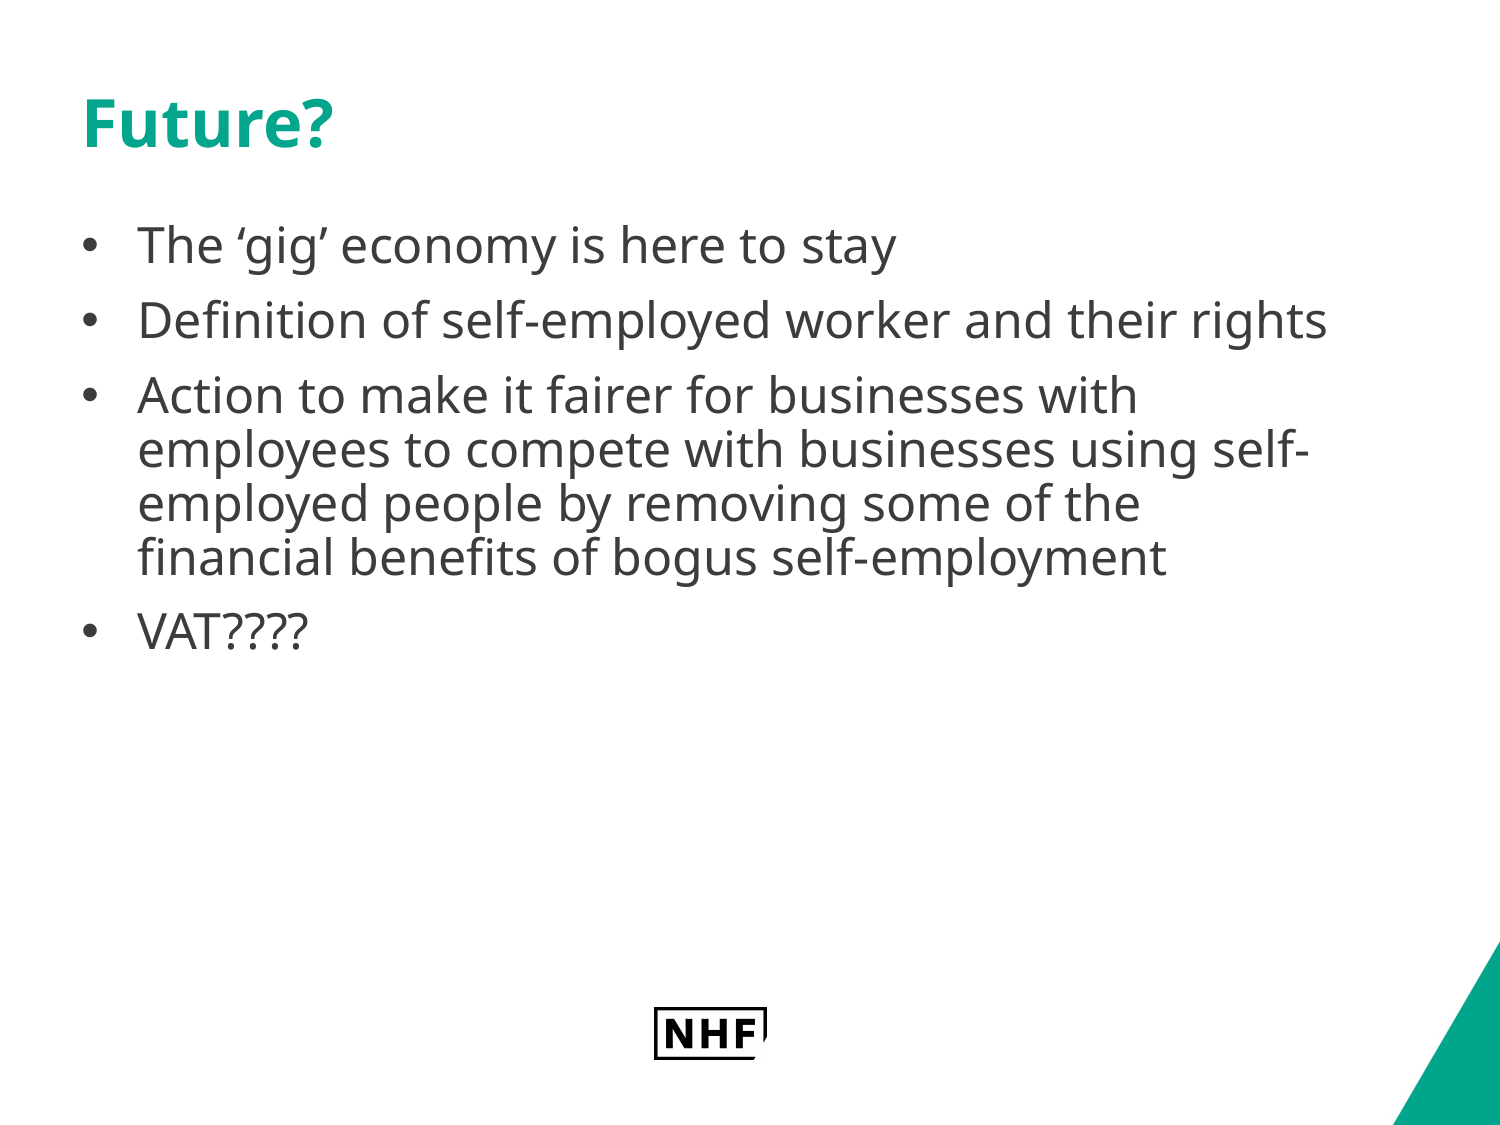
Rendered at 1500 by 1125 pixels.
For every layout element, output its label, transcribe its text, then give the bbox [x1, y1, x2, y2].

text_box Future? [66, 73, 1294, 169]
picture [654, 1007, 767, 1060]
subtitle The ‘gig’ economy is here to stay Definition of self-employed worker and their rights Action to make it fairer for businesses with employees to compete with businesses using self-employed people by removing some of the financial benefits of bogus self-employment VAT???? [66, 212, 1355, 967]
picture [1381, 941, 1500, 1125]
